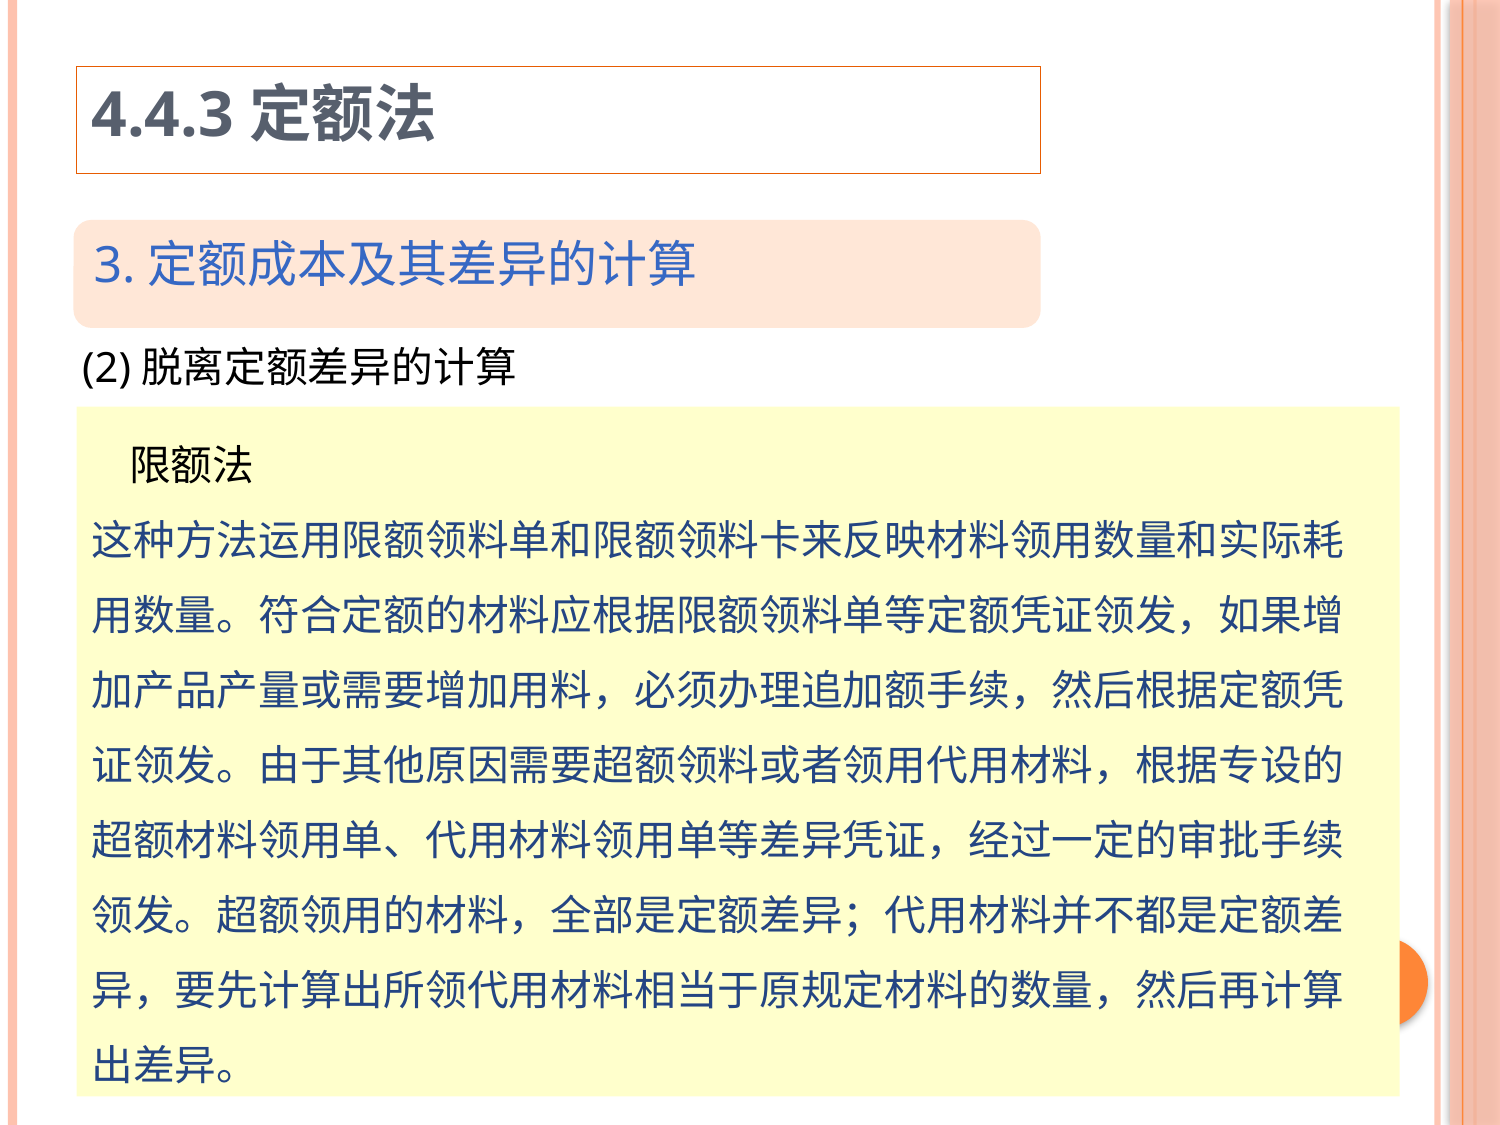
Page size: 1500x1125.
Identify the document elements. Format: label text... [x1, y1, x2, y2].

text_box 4.4.3定额法 [76, 66, 1041, 174]
text_box 3.定额成本及其差异的计算 [73, 219, 1041, 328]
text_box 限额法 这种方法运用限额领料单和限额领料卡来反映材料领用数量和实际耗用数量。符合定额的材料应根据限额领料单等定额凭证领发，如果增加产品产量或需要增加用料，必须办理追加额手续，然后根据定额凭证领发。由于其他原因需要超额领料或者领用代用材料，根据专设的超额材料领用单、代用材料领用单等差异凭证，经过一定的审批手续领发。超额领用的材料，全部是定额差异；代用材料并不都是定额差异，要先计算出所领代用材料相当于原规定材料的数量，然后再计算出差异。 [76, 406, 1400, 1097]
text_box (2)脱离定额差异的计算 [67, 333, 868, 399]
